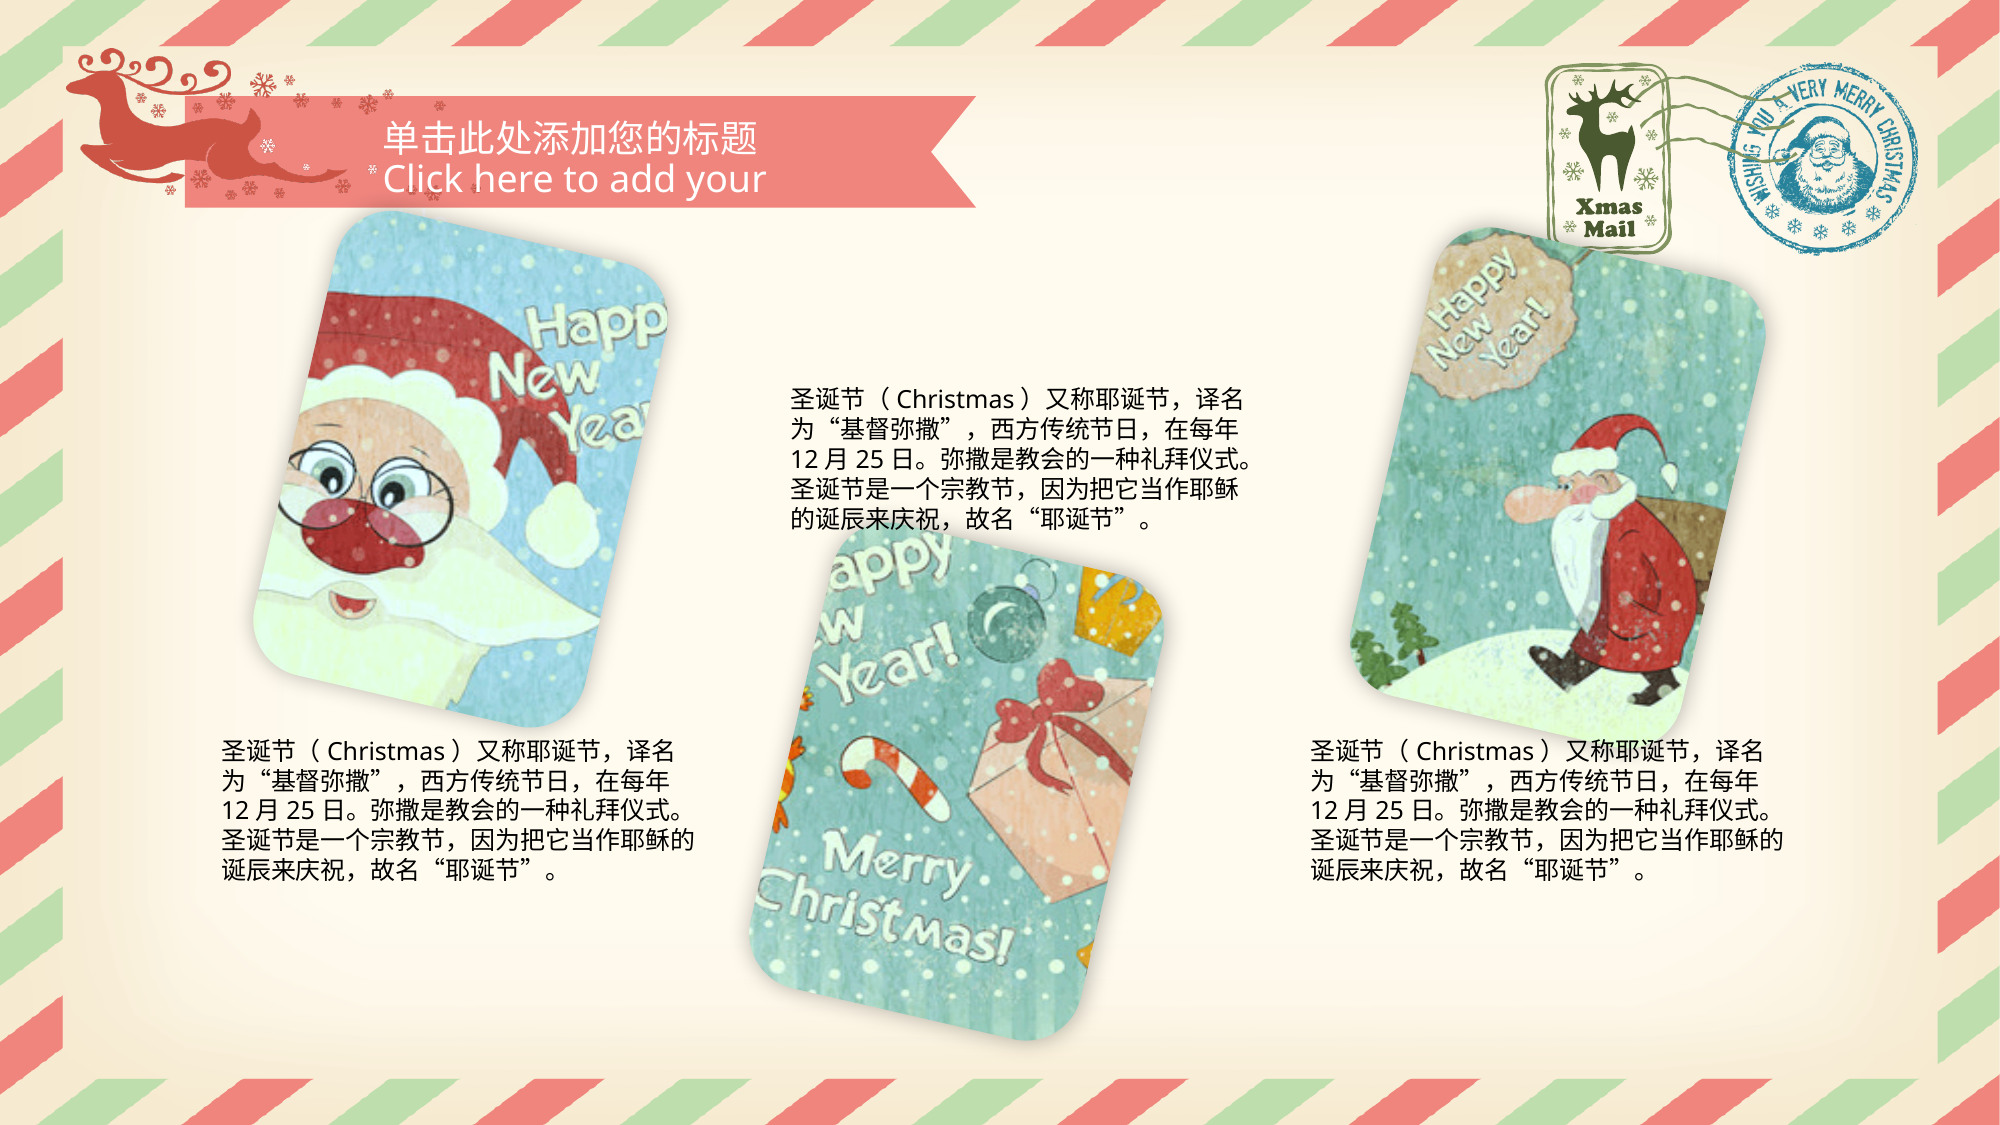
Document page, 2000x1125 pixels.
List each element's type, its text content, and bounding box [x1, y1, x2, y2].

text_box 圣诞节（Christmas）又称耶诞节，译名为“基督弥撒”，西方传统节日，在每年12月25日。弥撒是教会的一种礼拜仪式。圣诞节是一个宗教节，因为把它当作耶稣的诞辰来庆祝，故名“耶诞节”。 [1295, 727, 1804, 893]
text_box Click here to add your title [465, 147, 823, 253]
text_box 圣诞节（Christmas）又称耶诞节，译名为“基督弥撒”，西方传统节日，在每年12月25日。弥撒是教会的一种礼拜仪式。圣诞节是一个宗教节，因为把它当作耶稣的诞辰来庆祝，故名“耶诞节”。 [206, 727, 715, 893]
text_box 圣诞节（Christmas）又称耶诞节，译名为“基督弥撒”，西方传统节日，在每年12月25日。弥撒是教会的一种礼拜仪式。圣诞节是一个宗教节，因为把它当作耶稣的诞辰来庆祝，故名“耶诞节”。 [775, 376, 1272, 541]
text_box 单击此处添加您的标题 [485, 107, 823, 147]
picture [0, 0, 2000, 1125]
text_box [485, 93, 979, 210]
